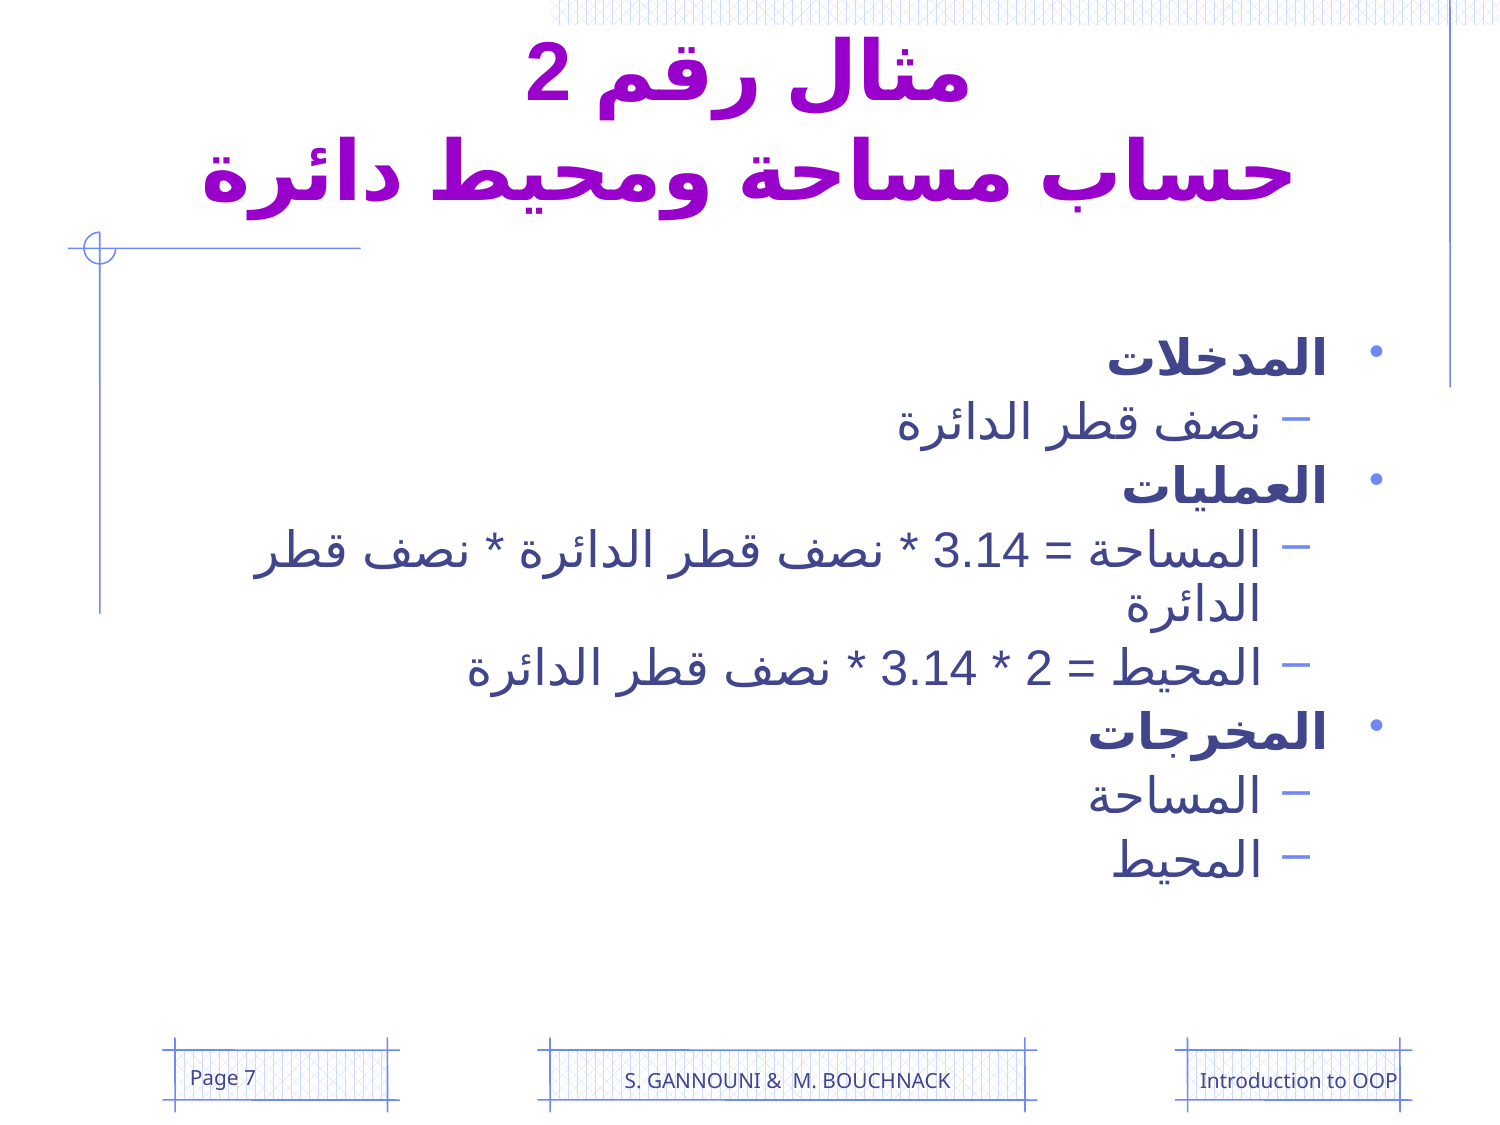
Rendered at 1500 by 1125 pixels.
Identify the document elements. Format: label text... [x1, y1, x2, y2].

slide_number Page 7 [174, 1063, 488, 1101]
footer S. GANNOUNI & M. BOUCHNACK [549, 1024, 1026, 1101]
title مثال رقم 2 حساب مساحة ومحيط دائرة [0, 0, 1500, 226]
slide_number Introduction to OOP [1099, 1024, 1413, 1101]
list المدخلات نصف قطر الدائرة العمليات المساحة = 3.14 * نصف قطر الدائرة * نصف قطر الدائرة المحيط = 2 * 3.14 * نصف قطر الدائرة المخرجات المساحة المحيط [124, 324, 1401, 1063]
